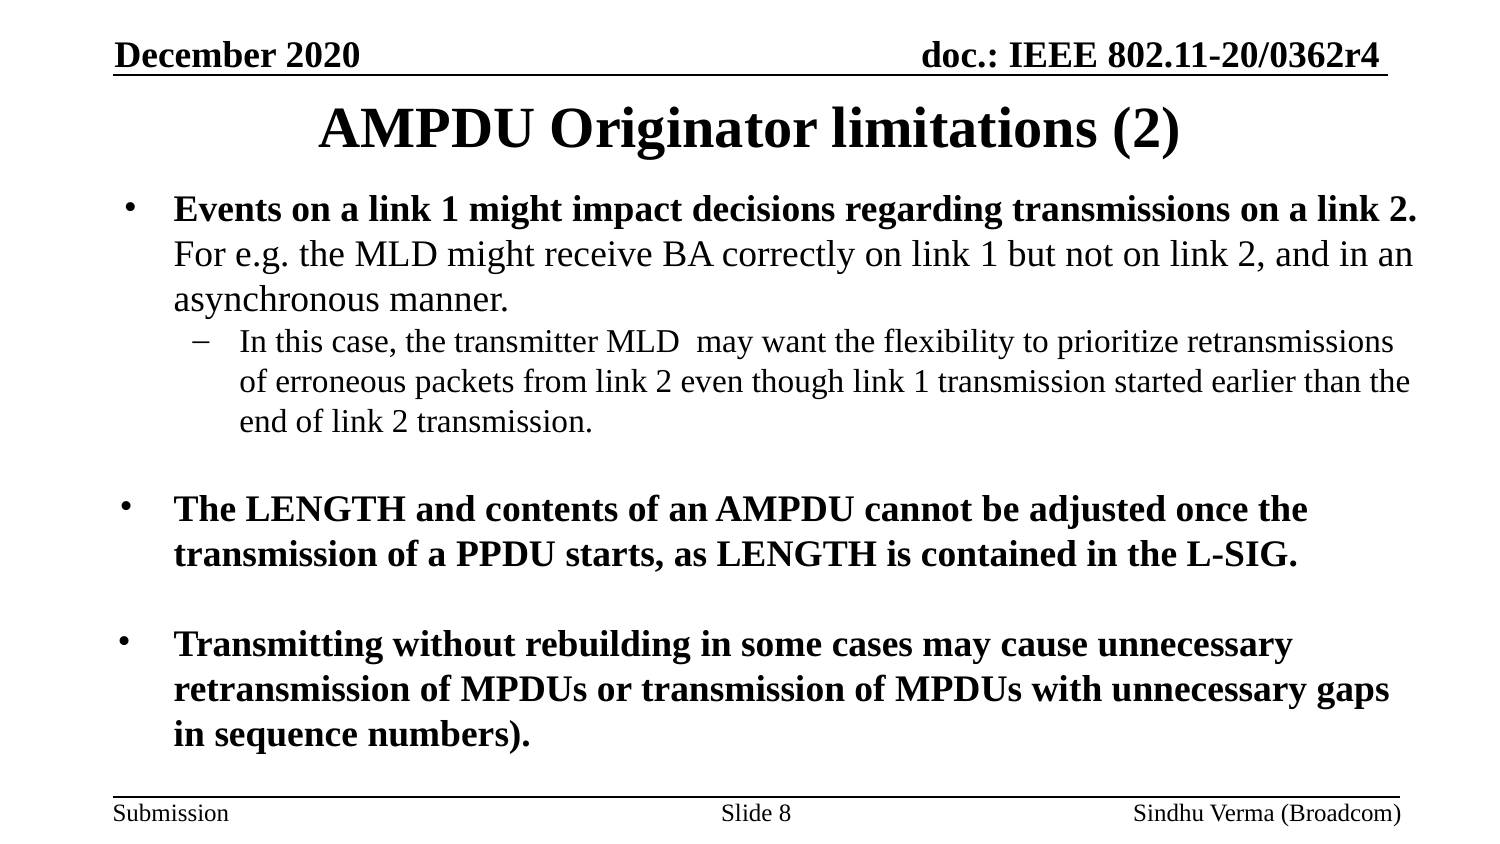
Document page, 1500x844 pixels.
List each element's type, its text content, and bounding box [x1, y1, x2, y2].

footer Sindhu Verma (Broadcom) [1087, 796, 1402, 820]
list Events on a link 1 might impact decisions regarding transmissions on a link 2. For e.g. the MLD might receive BA correctly on link 1 but not on link 2, and in an asynchronous manner. In this case, the transmitter MLD may want the flexibility to prioritize retransmissions of erroneous packets from link 2 even though link 1 transmission started earlier than the end of link 2 transmission. The LENGTH and contents of an AMPDU cannot be adjusted once the transmission of a PPDU starts, as LENGTH is contained in the L-SIG. Transmitting without rebuilding in some cases may cause unnecessary retransmission of MPDUs or transmission of MPDUs with unnecessary gaps in sequence numbers). [102, 176, 1446, 770]
title AMPDU Originator limitations (2) [112, 71, 1388, 177]
slide_number Slide 8 [712, 796, 800, 820]
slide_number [114, 40, 368, 71]
